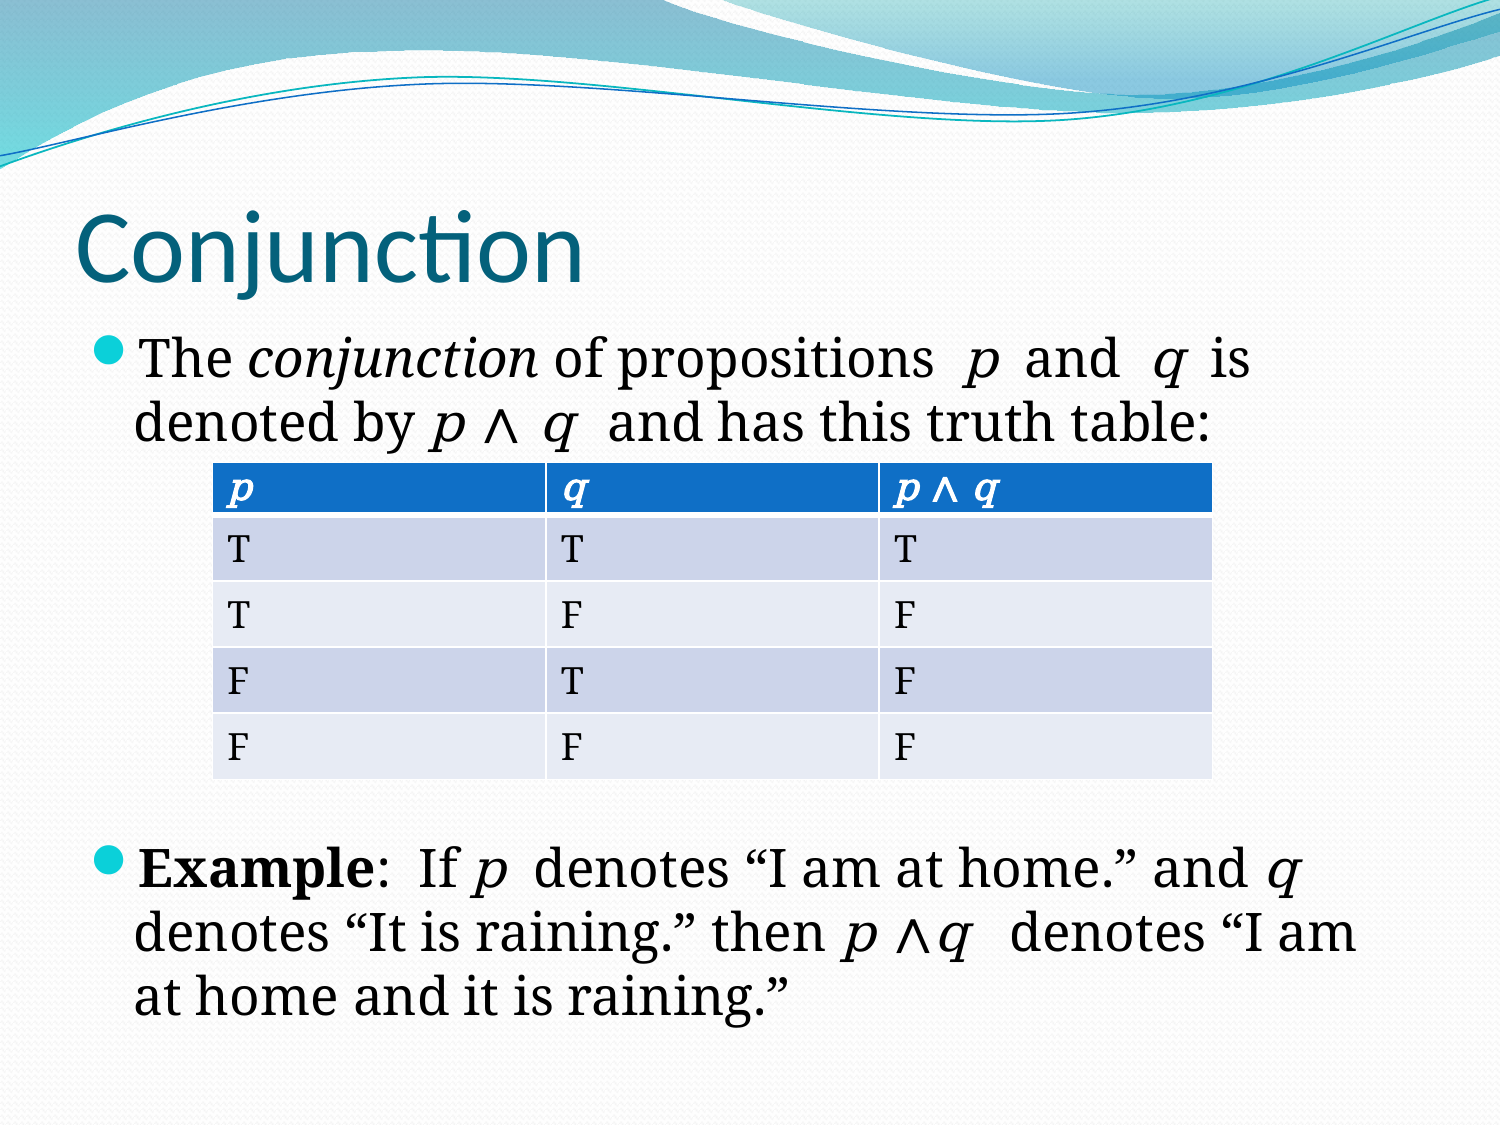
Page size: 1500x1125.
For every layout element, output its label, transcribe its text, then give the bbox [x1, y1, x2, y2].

title Conjunction [75, 115, 1425, 303]
table_cell F [880, 714, 1212, 779]
table_header p [213, 463, 545, 512]
table_cell F [213, 648, 545, 712]
table_cell T [213, 518, 545, 580]
table_cell T [547, 648, 878, 712]
table_cell T [880, 518, 1212, 580]
table_cell F [547, 582, 878, 646]
table_header p ∧ q [880, 463, 1212, 512]
table_cell T [547, 518, 878, 580]
table_cell F [213, 714, 545, 779]
table_cell F [880, 582, 1212, 646]
table_cell T [213, 582, 545, 646]
list The conjunction of propositions p and q is denoted by p ∧ q and has this truth table: Example: If p denotes “I am at home.” and q denotes “It is raining.” then p ∧q denotes “I am at home and it is raining.” [75, 317, 1425, 1038]
table_cell F [547, 714, 878, 779]
table_cell F [880, 648, 1212, 712]
table_header q [547, 463, 878, 512]
